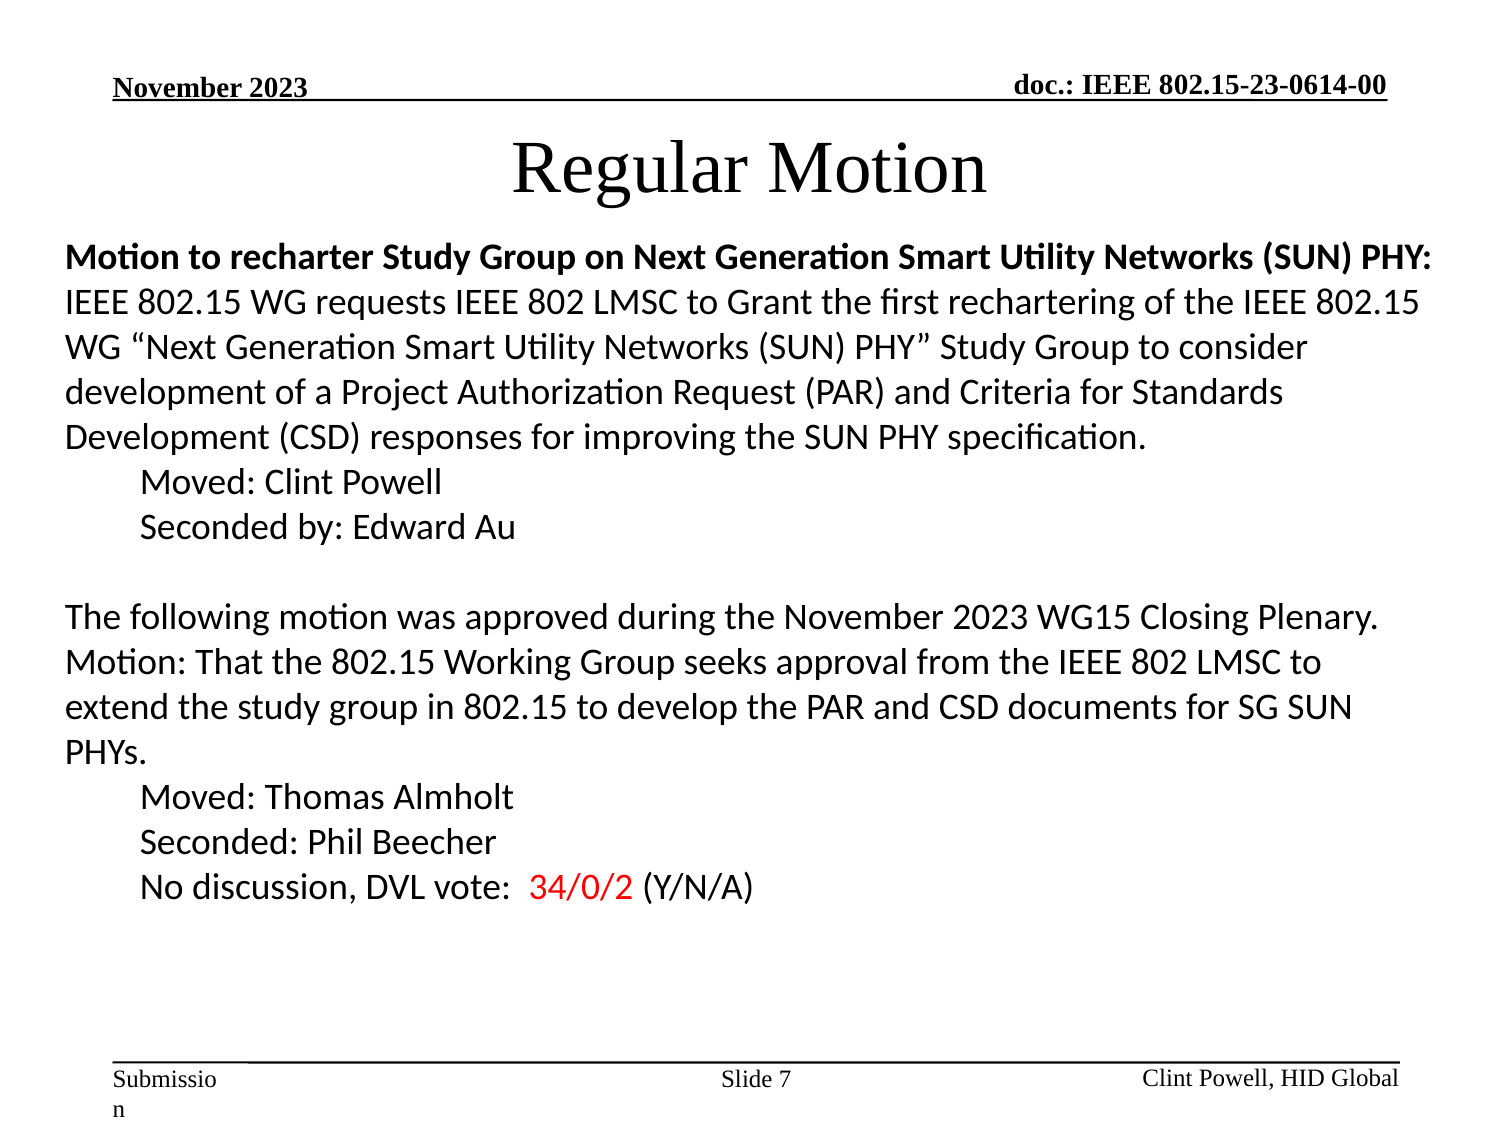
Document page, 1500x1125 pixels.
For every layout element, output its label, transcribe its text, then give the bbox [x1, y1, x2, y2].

slide_number Slide 7 [712, 1062, 800, 1093]
text_box Motion to recharter Study Group on Next Generation Smart Utility Networks (SUN) PHY: IEEE 802.15 WG requests IEEE 802 LMSC to Grant the first rechartering of the IEEE 802.15 WG “Next Generation Smart Utility Networks (SUN) PHY” Study Group to consider development of a Project Authorization Request (PAR) and Criteria for Standards Development (CSD) responses for improving the SUN PHY specification. Moved: Clint Powell Seconded by: Edward Au The following motion was approved during the November 2023 WG15 Closing Plenary. Motion: That the 802.15 Working Group seeks approval from the IEEE 802 LMSC to extend the study group in 802.15 to develop the PAR and CSD documents for SG SUN PHYs. Moved: Thomas Almholt Seconded: Phil Beecher No discussion, DVL vote: 34/0/2 (Y/N/A) [50, 224, 1450, 955]
text_box Regular Motion [112, 75, 1388, 250]
